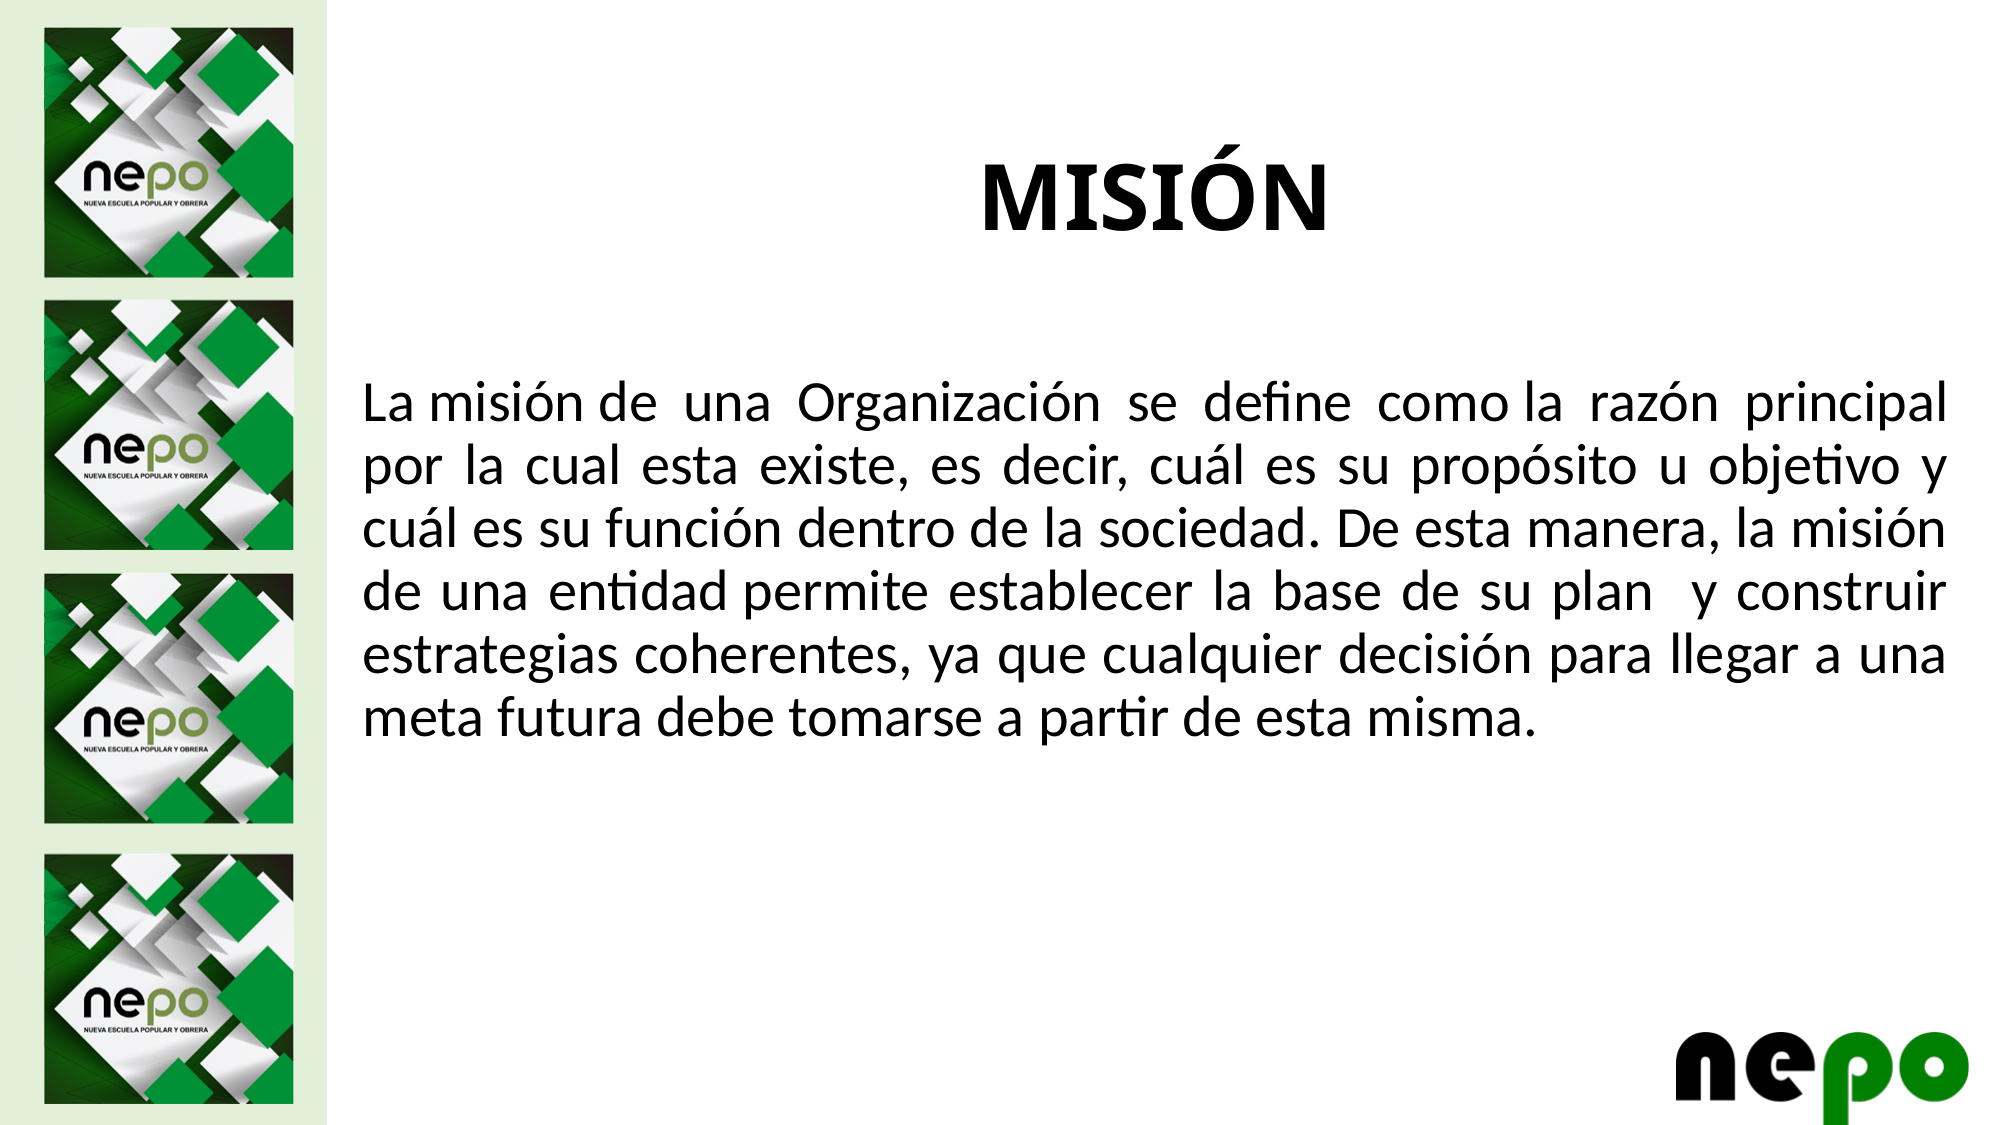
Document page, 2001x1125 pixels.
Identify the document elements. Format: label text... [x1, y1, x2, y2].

list La misión de una Organización se define como la razón principal por la cual esta existe, es decir, cuál es su propósito u objetivo y cuál es su función dentro de la sociedad. De esta manera, la misión de una entidad permite establecer la base de su plan y construir estrategias coherentes, ya que cualquier decisión para llegar a una meta futura debe tomarse a partir de esta misma. [347, 363, 1964, 1014]
title MISIÓN [347, 143, 1964, 300]
picture [1676, 1032, 1969, 1125]
picture [0, 0, 327, 1125]
